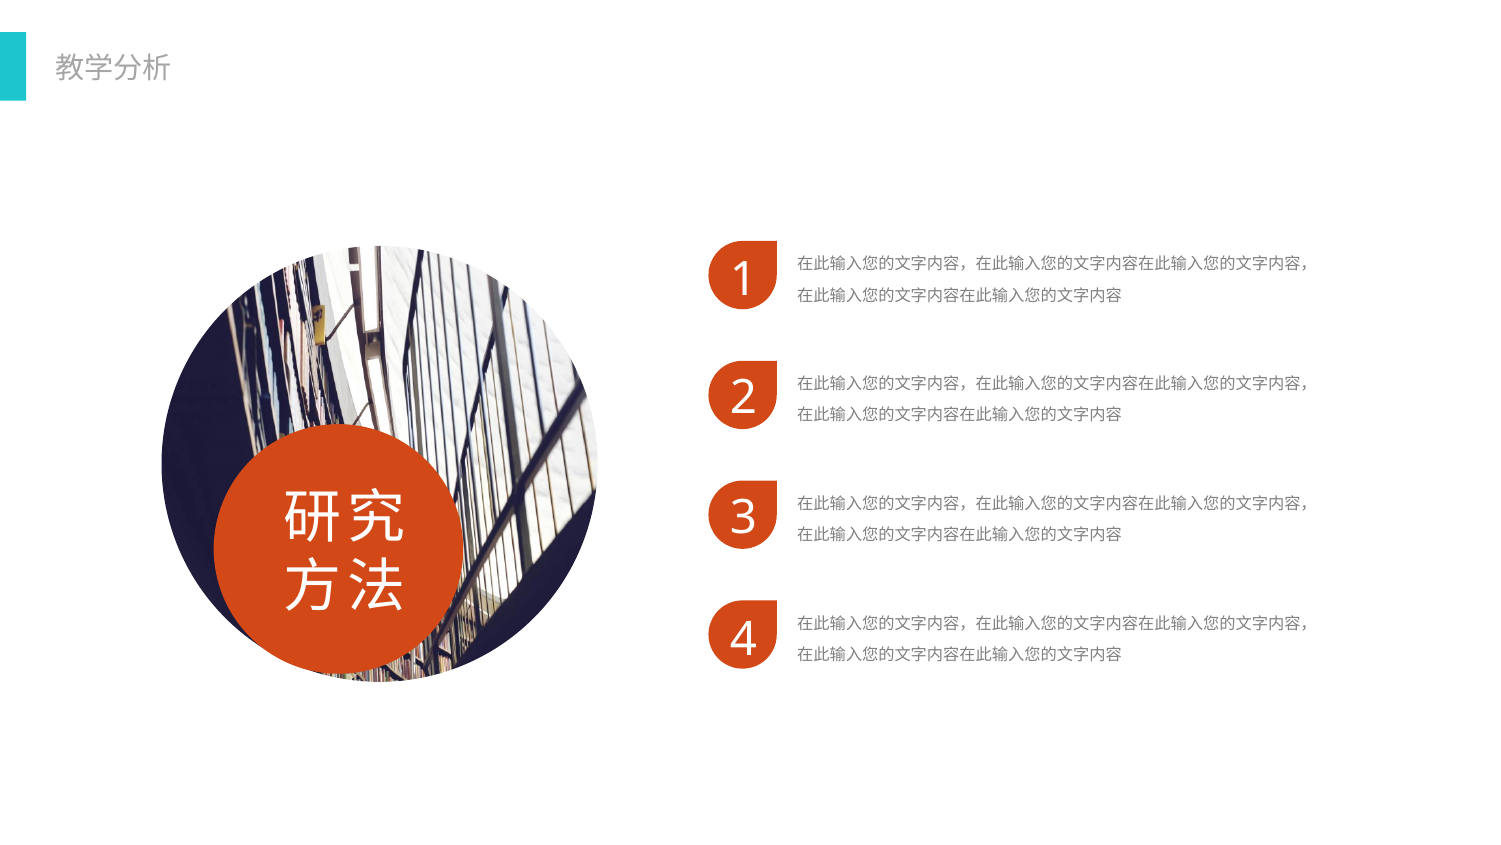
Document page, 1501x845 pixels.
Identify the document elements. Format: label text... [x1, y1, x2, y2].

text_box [708, 359, 778, 432]
text_box [317, 674, 442, 683]
text_box 在此输入您的文字内容，在此输入您的文字内容在此输入您的文字内容，在此输入您的文字内容在此输入您的文字内容 [785, 236, 1325, 310]
text_box 在此输入您的文字内容，在此输入您的文字内容在此输入您的文字内容，在此输入您的文字内容在此输入您的文字内容 [785, 475, 1325, 550]
text_box 在此输入您的文字内容，在此输入您的文字内容在此输入您的文字内容，在此输入您的文字内容在此输入您的文字内容 [785, 356, 1325, 430]
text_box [708, 478, 778, 552]
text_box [213, 424, 464, 674]
text_box [160, 244, 599, 666]
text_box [708, 600, 778, 673]
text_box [708, 240, 778, 314]
text_box 在此输入您的文字内容，在此输入您的文字内容在此输入您的文字内容，在此输入您的文字内容在此输入您的文字内容 [785, 595, 1325, 670]
